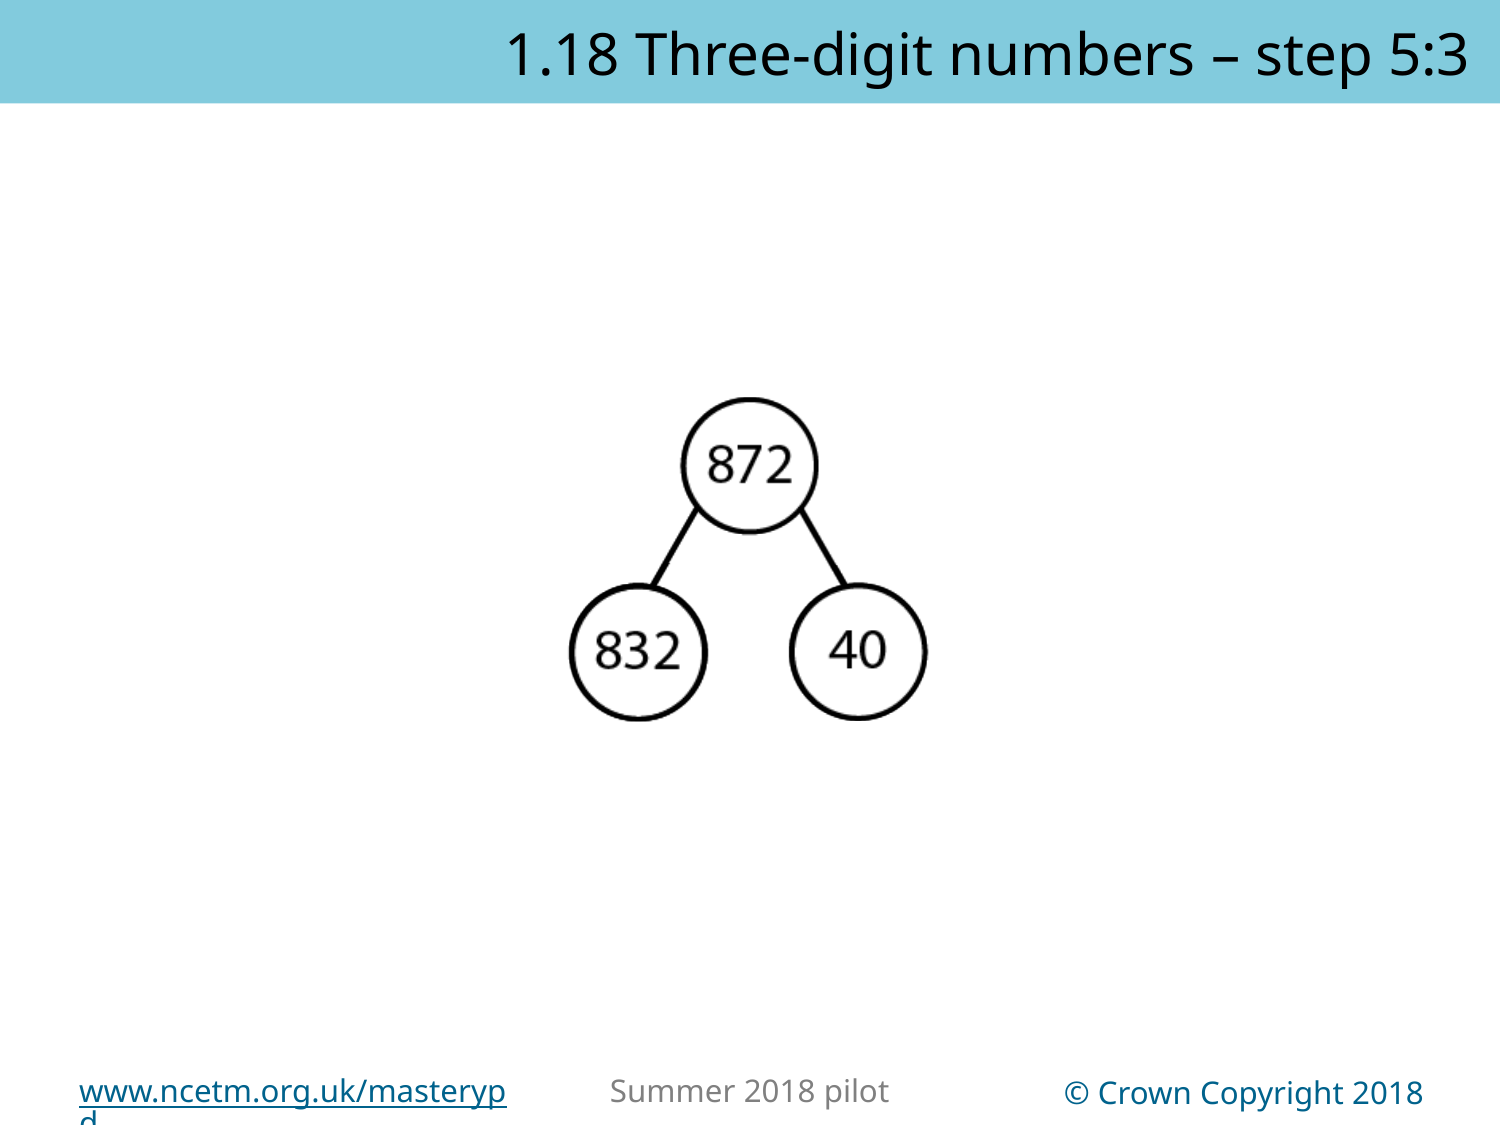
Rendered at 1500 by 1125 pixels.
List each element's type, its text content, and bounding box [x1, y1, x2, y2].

list 1.18 Three-digit numbers – step 5:3 [0, 0, 1500, 104]
picture [356, 373, 977, 752]
